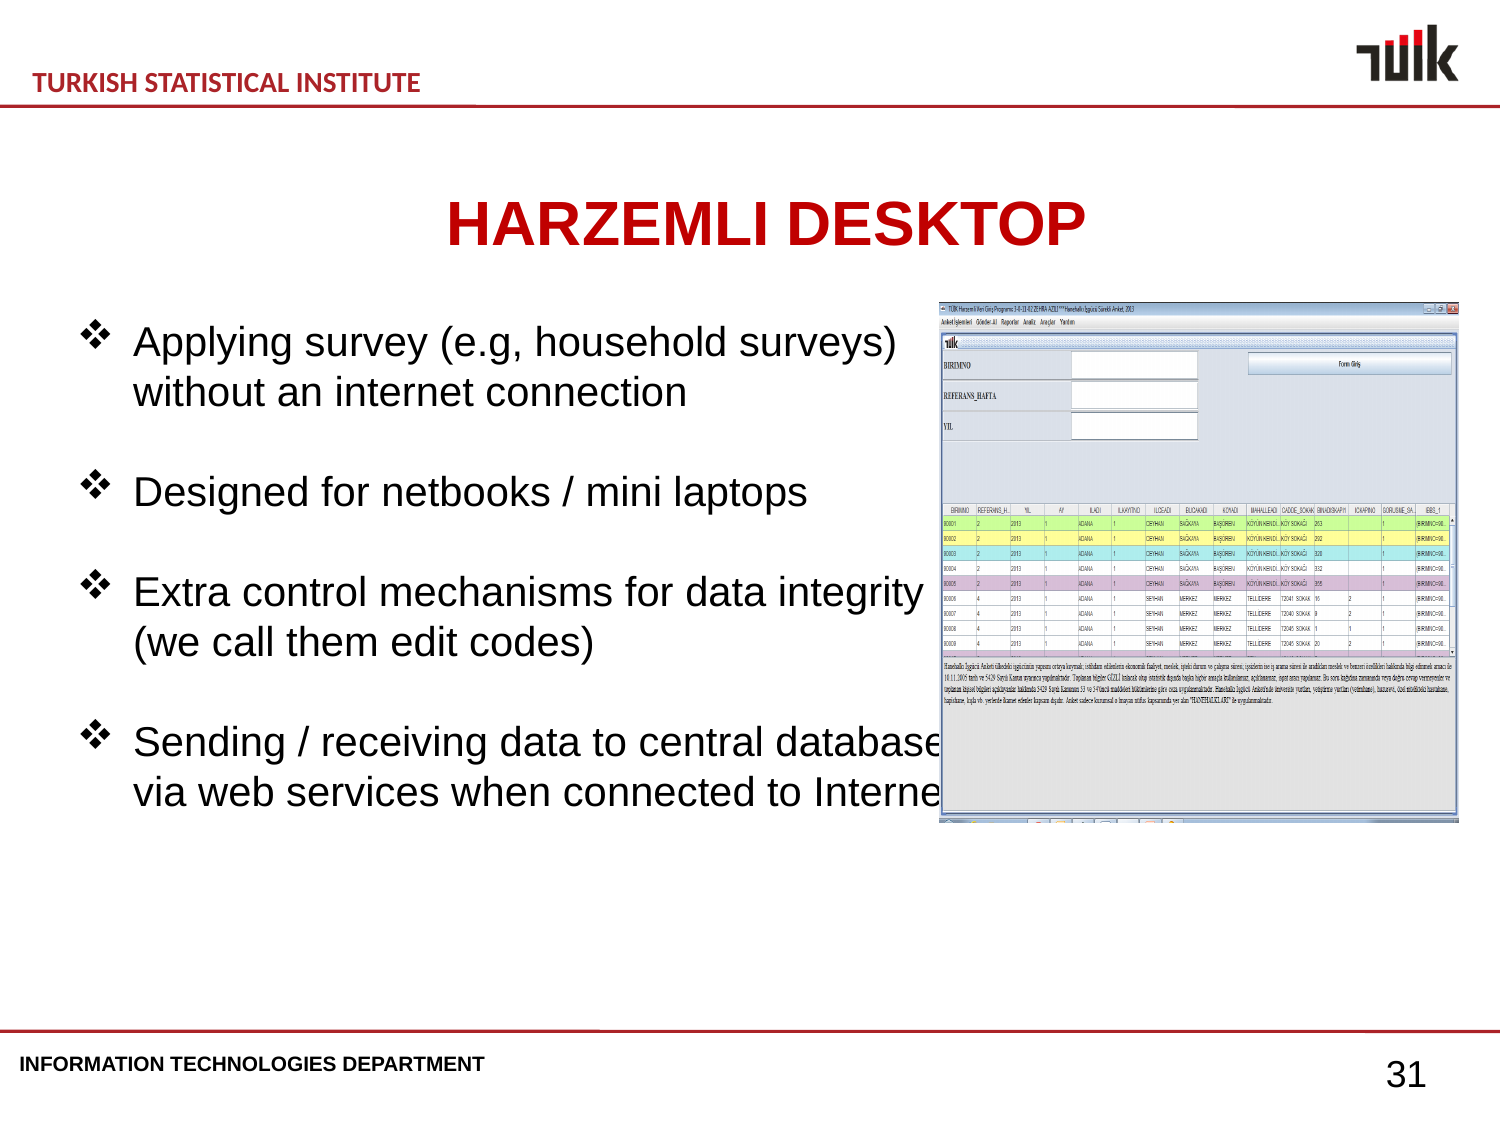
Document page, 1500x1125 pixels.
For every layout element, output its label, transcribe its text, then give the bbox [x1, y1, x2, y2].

picture [938, 302, 1459, 823]
text_box HARZEMLI DESKTOP [70, 175, 1465, 266]
list Applying survey (e.g, household surveys) without an internet connection Designed for netbooks / mini laptops Extra control mechanisms for data integrity (we call them edit codes) Sending / receiving data to central databases via web services when connected to Internet [76, 314, 933, 764]
picture [1352, 19, 1464, 85]
